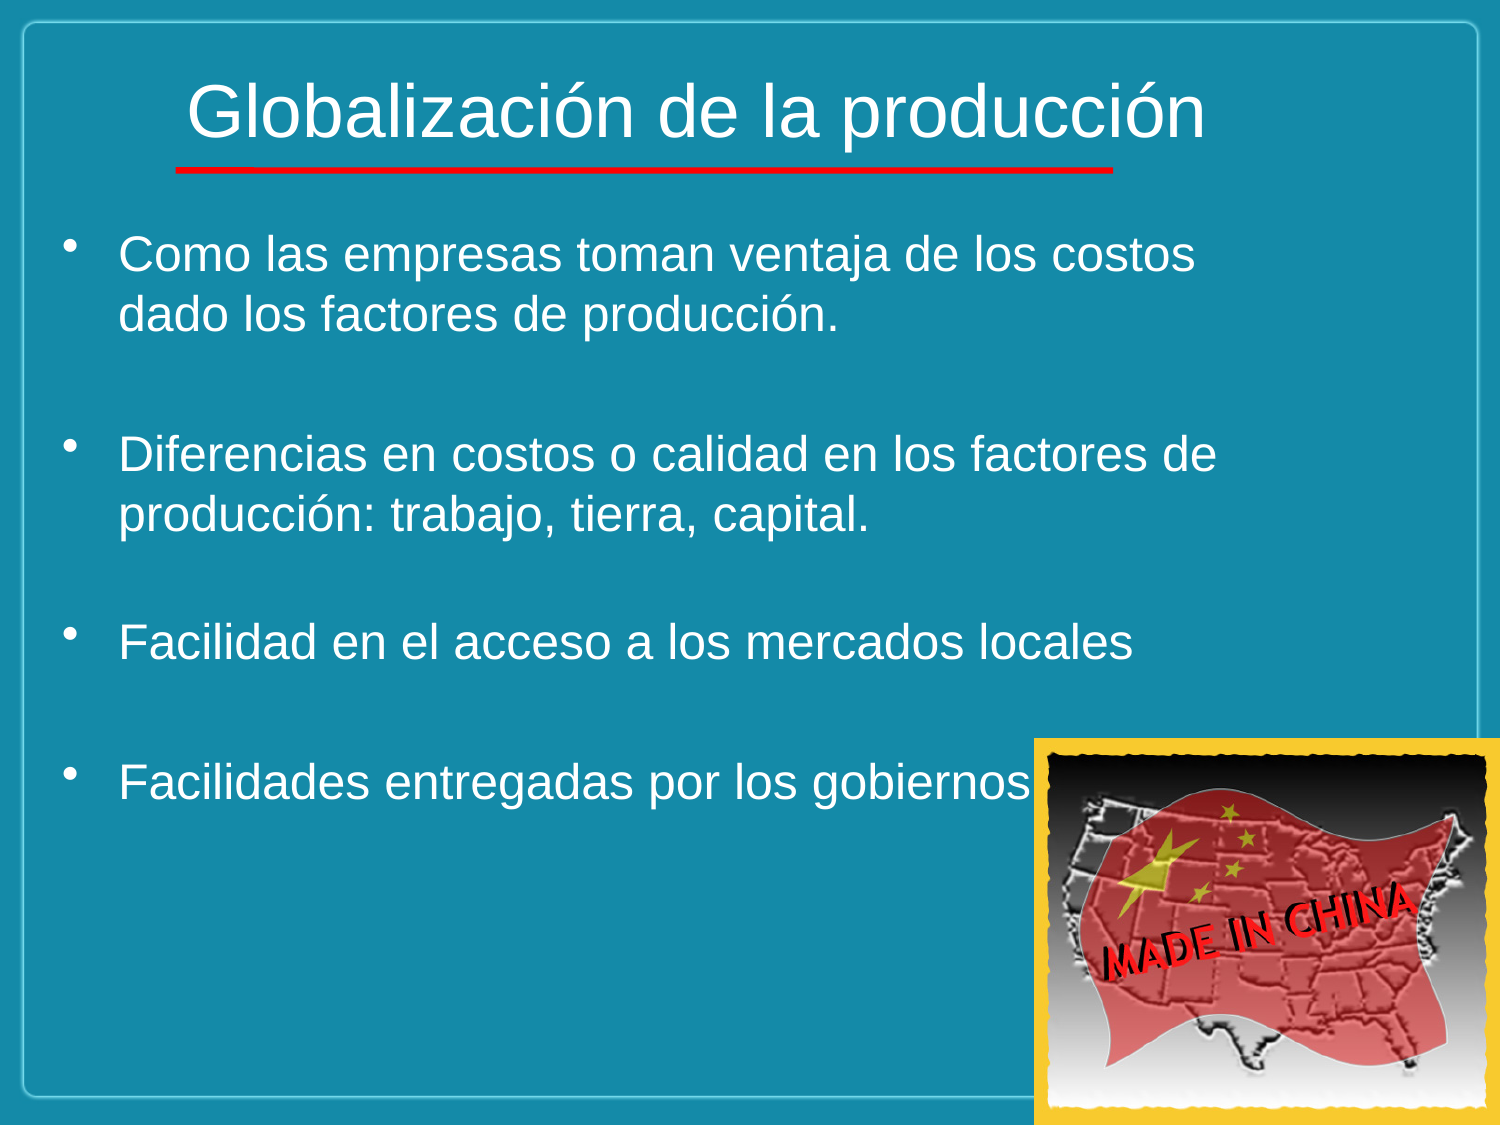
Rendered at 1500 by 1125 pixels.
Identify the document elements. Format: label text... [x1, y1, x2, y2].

list Como las empresas toman ventaja de los costos dado los factores de producción. Diferencias en costos o calidad en los factores de producción: trabajo, tierra, capital. Facilidad en el acceso a los mercados locales Facilidades entregadas por los gobiernos [46, 213, 1283, 1091]
title Globalización de la producción [170, 36, 1436, 179]
picture [0, 0, 1500, 1125]
